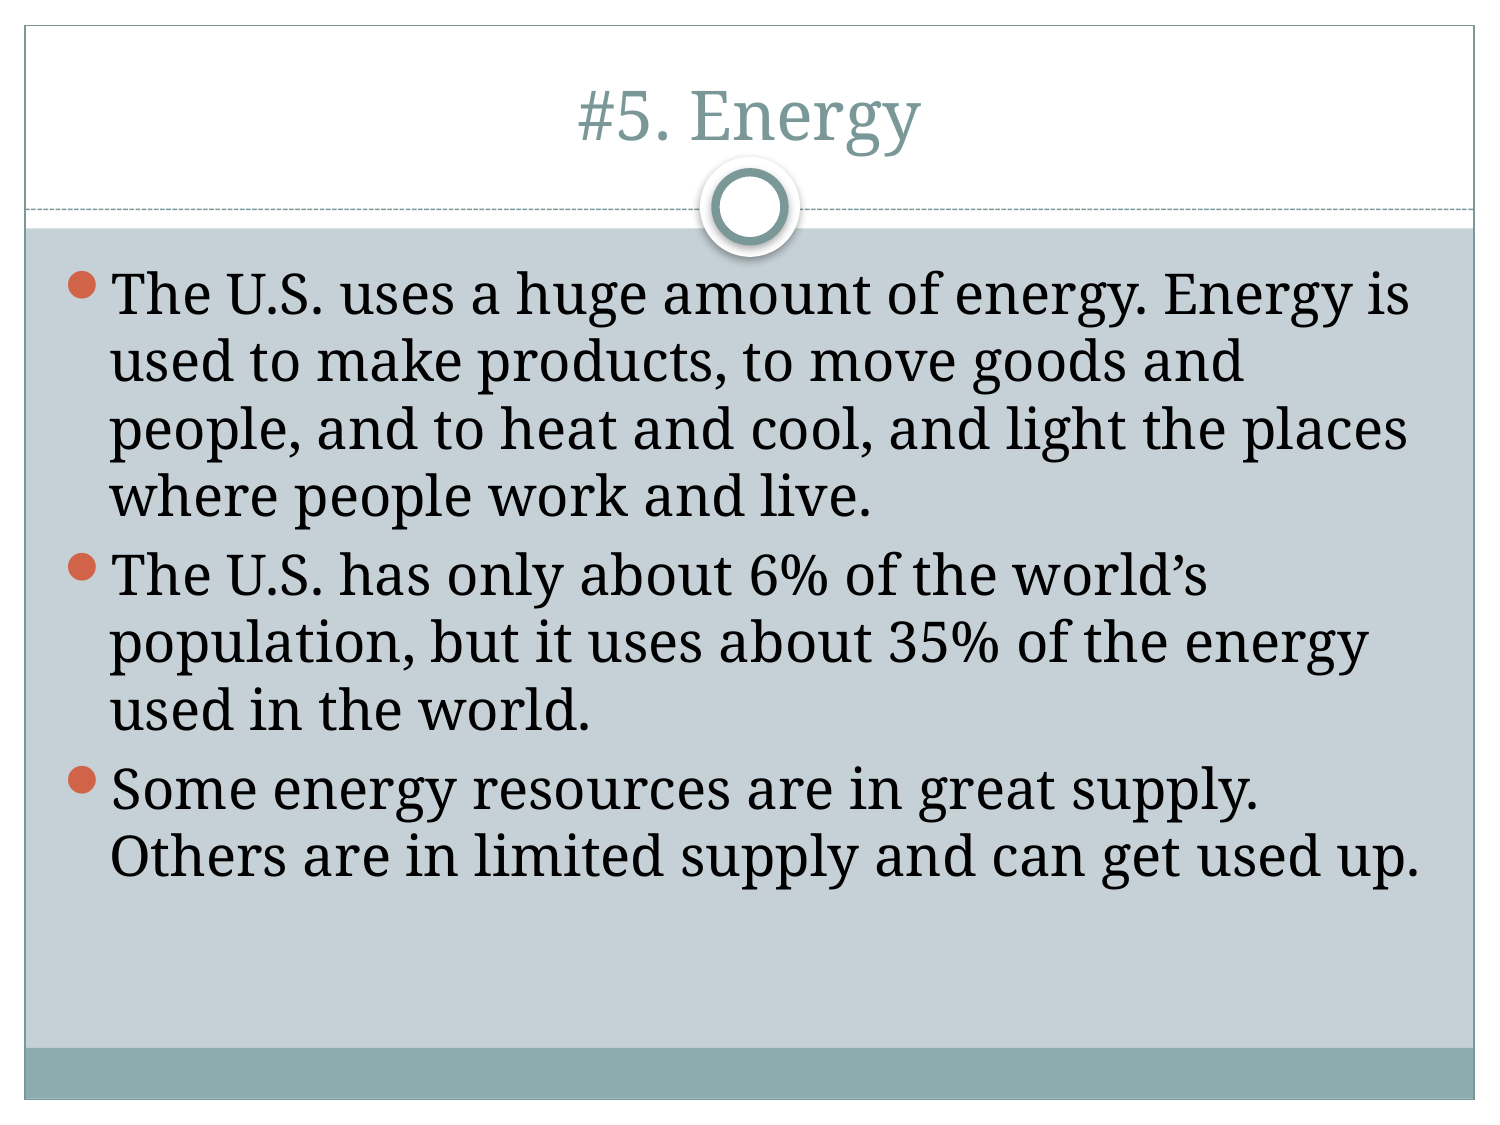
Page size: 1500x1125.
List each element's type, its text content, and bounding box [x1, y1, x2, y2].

title #5. Energy [49, 37, 1450, 162]
list The U.S. uses a huge amount of energy. Energy is used to make products, to move goods and people, and to heat and cool, and light the places where people work and live. The U.S. has only about 6% of the world’s population, but it uses about 35% of the energy used in the world. Some energy resources are in great supply. Others are in limited supply and can get used up. [49, 250, 1445, 1001]
